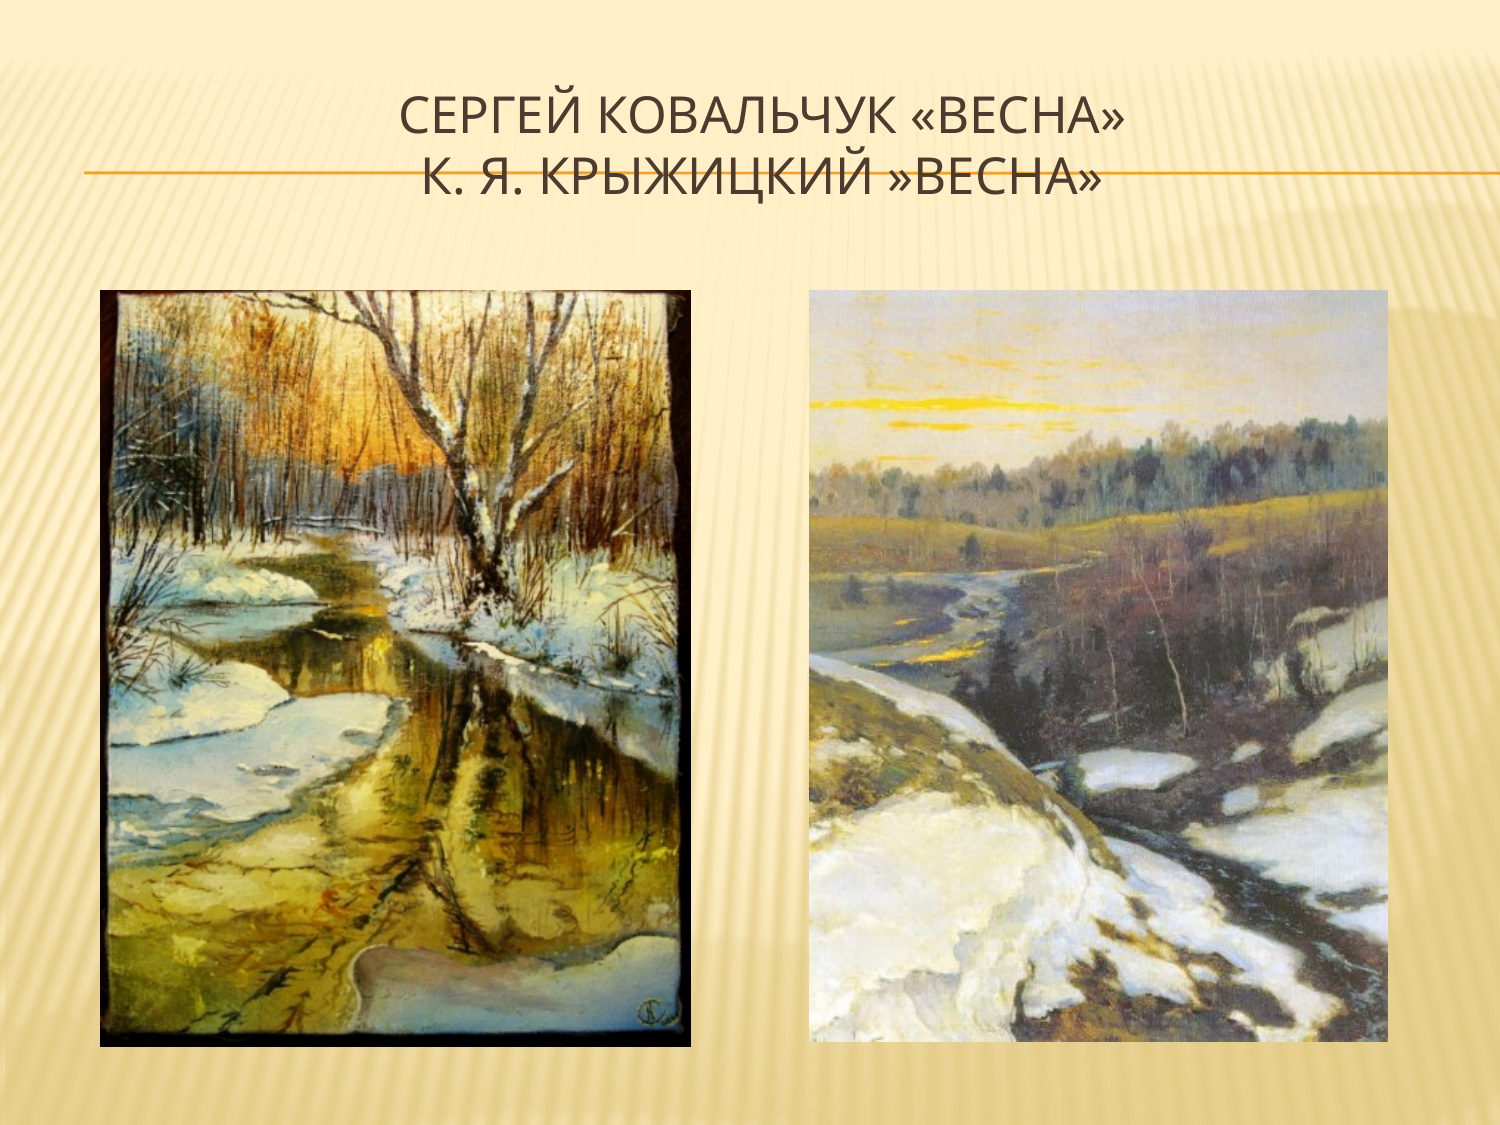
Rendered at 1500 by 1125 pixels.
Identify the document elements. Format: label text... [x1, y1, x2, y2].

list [100, 290, 692, 1048]
title Сергей Ковальчук «Весна» К. Я. Крыжицкий »Весна» [50, 75, 1475, 213]
picture [808, 290, 1389, 1042]
